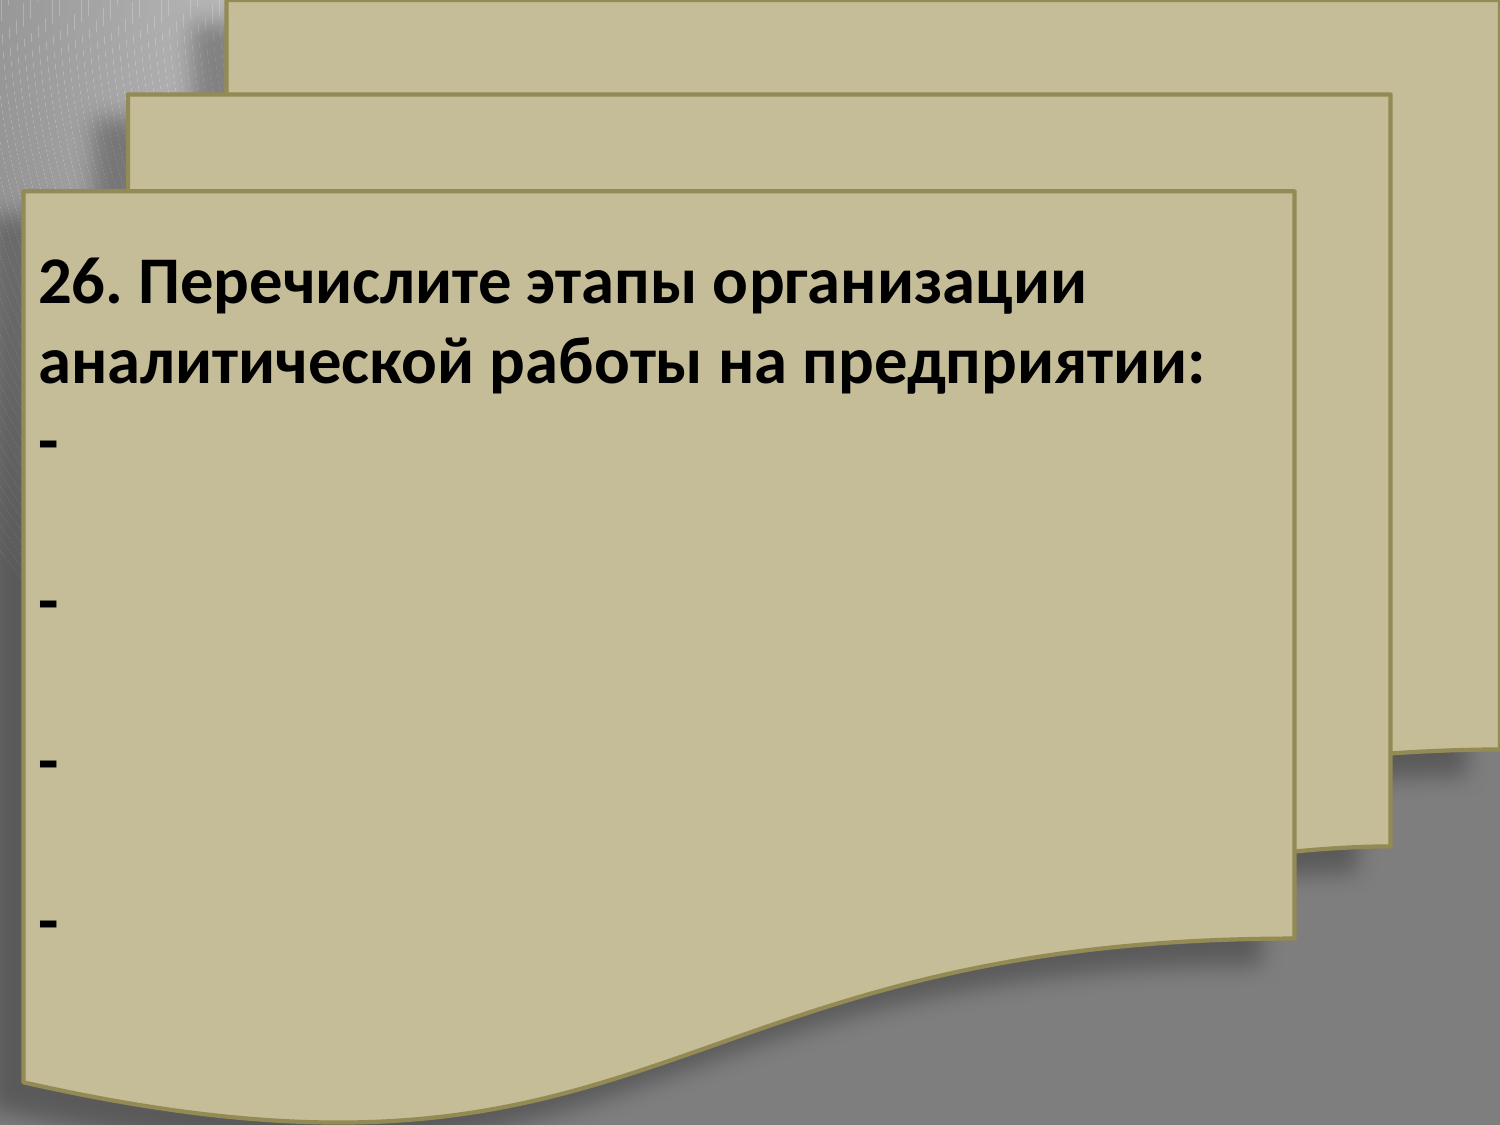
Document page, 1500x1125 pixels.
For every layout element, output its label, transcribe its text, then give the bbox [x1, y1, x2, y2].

text_box 26. Перечислите этапы организации аналитической работы на предприятии: - - - - [21, 0, 1500, 1125]
